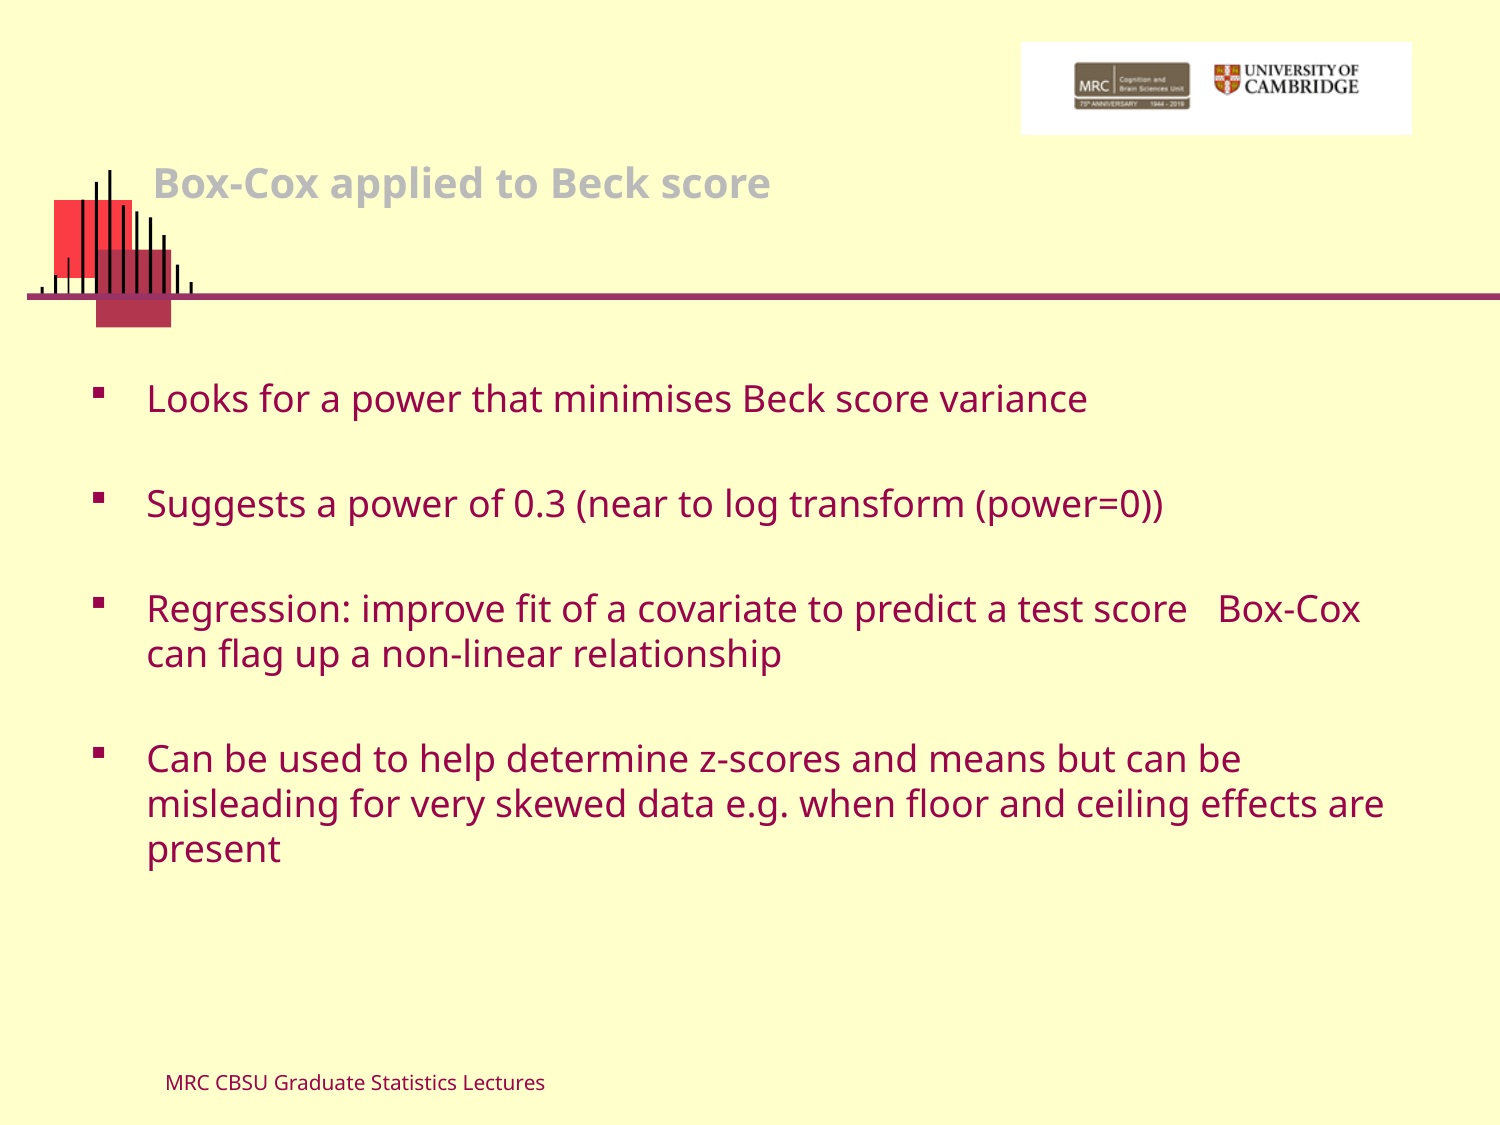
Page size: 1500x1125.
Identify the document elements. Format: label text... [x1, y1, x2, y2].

title Box-Cox applied to Beck score [137, 137, 988, 233]
list Looks for a power that minimises Beck score variance Suggests a power of 0.3 (near to log transform (power=0)) Regression: improve fit of a covariate to predict a test score Box-Cox can flag up a non-linear relationship Can be used to help determine z-scores and means but can be misleading for very skewed data e.g. when floor and ceiling effects are present [75, 262, 1425, 1038]
picture [1021, 42, 1412, 135]
footer MRC CBSU Graduate Statistics Lectures [149, 1062, 988, 1101]
